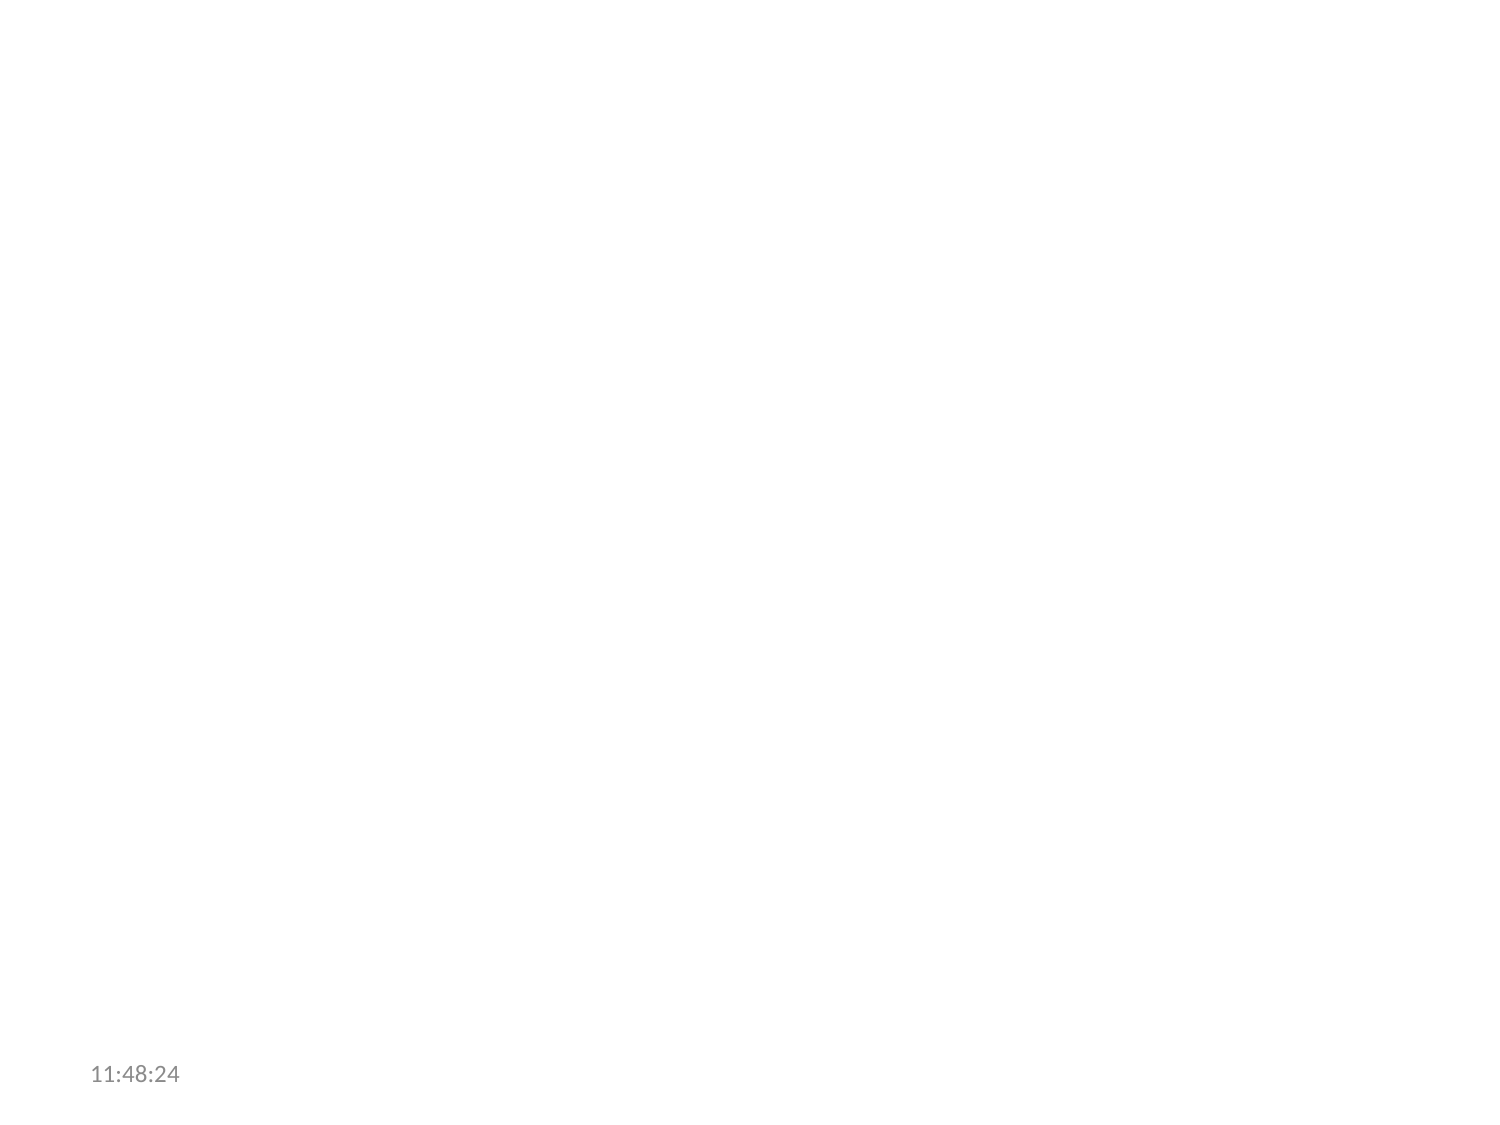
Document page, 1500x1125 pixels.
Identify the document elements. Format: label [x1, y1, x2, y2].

slide_number [75, 1042, 425, 1103]
